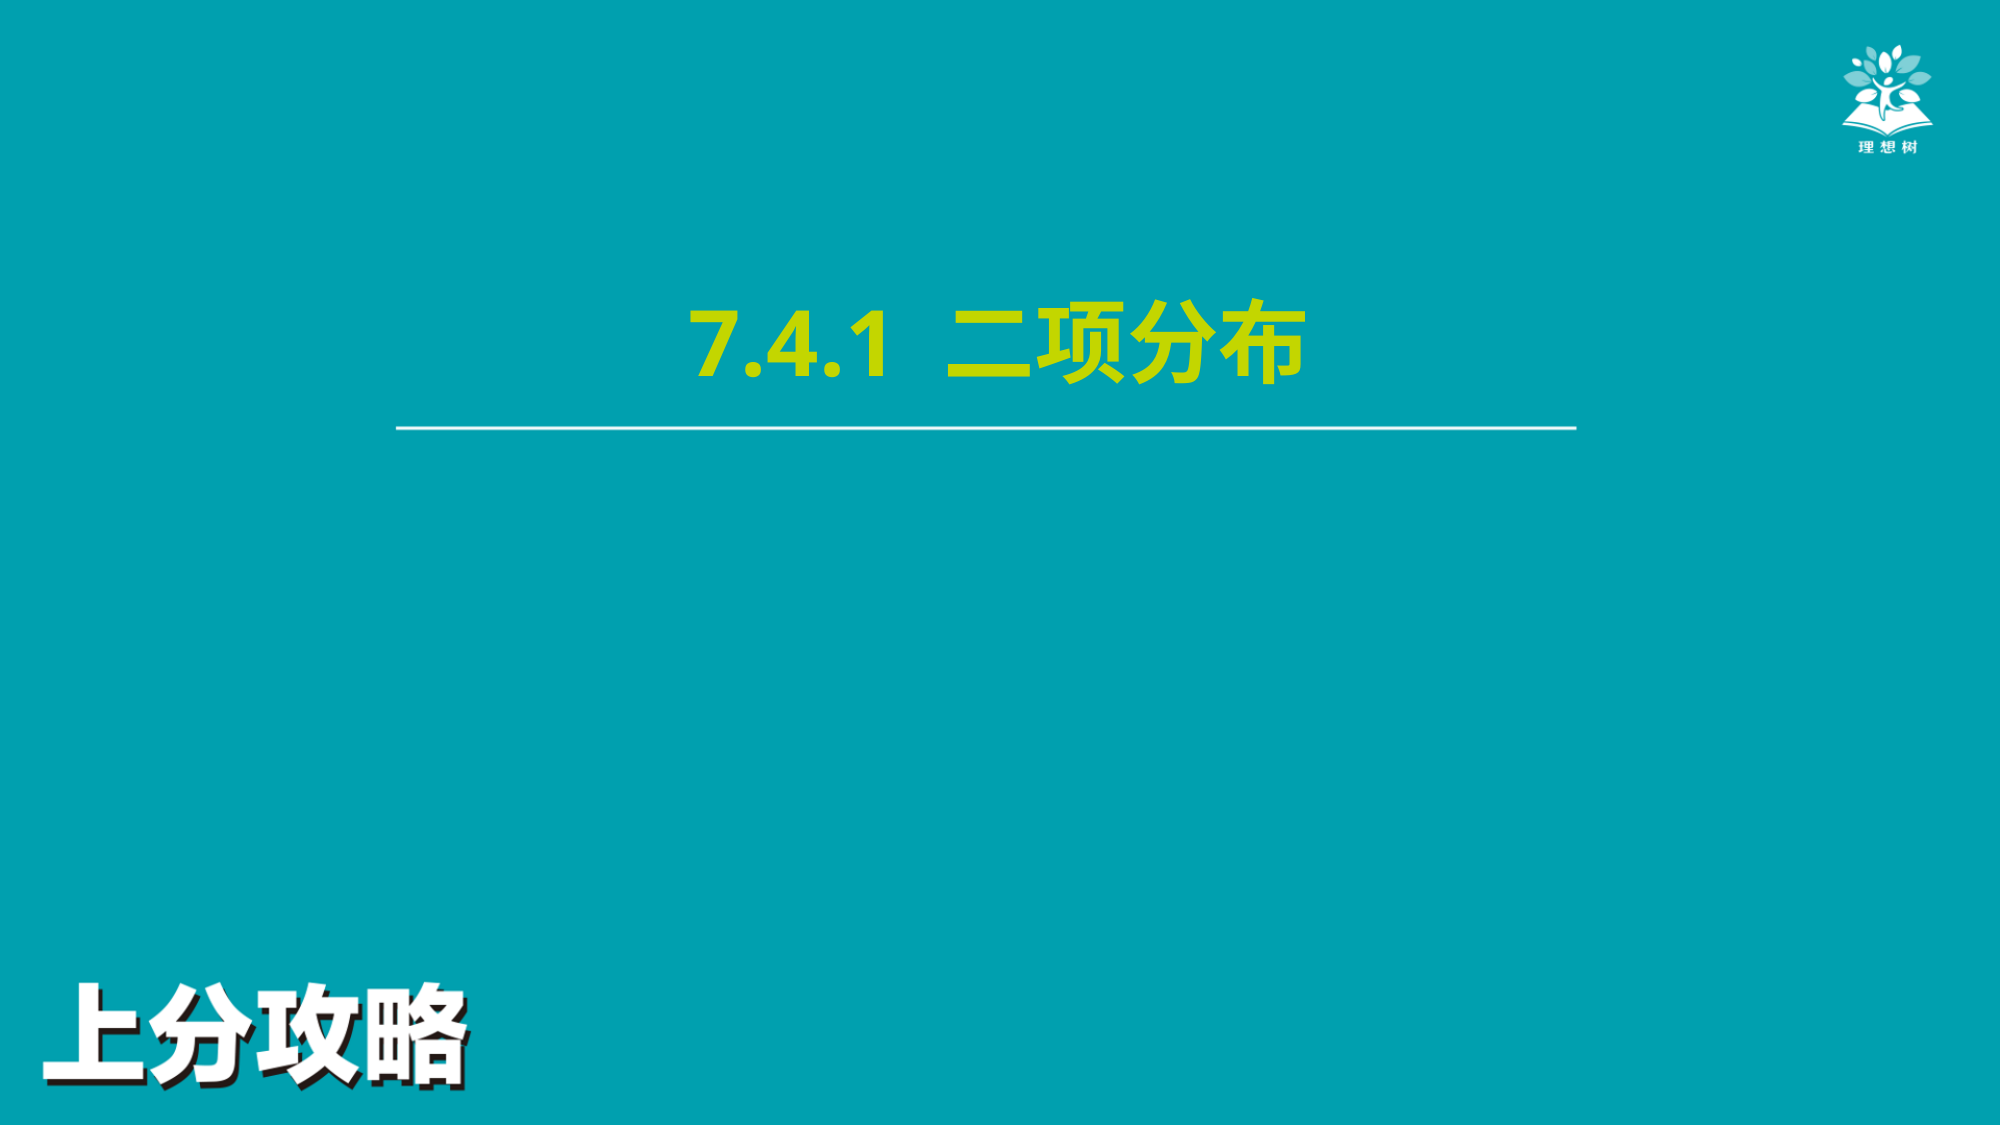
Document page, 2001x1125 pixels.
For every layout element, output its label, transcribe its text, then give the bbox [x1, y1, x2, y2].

picture [0, 0, 2000, 265]
picture [0, 413, 2000, 1125]
text_box 7.4.1 二项分布 [0, 265, 2000, 413]
